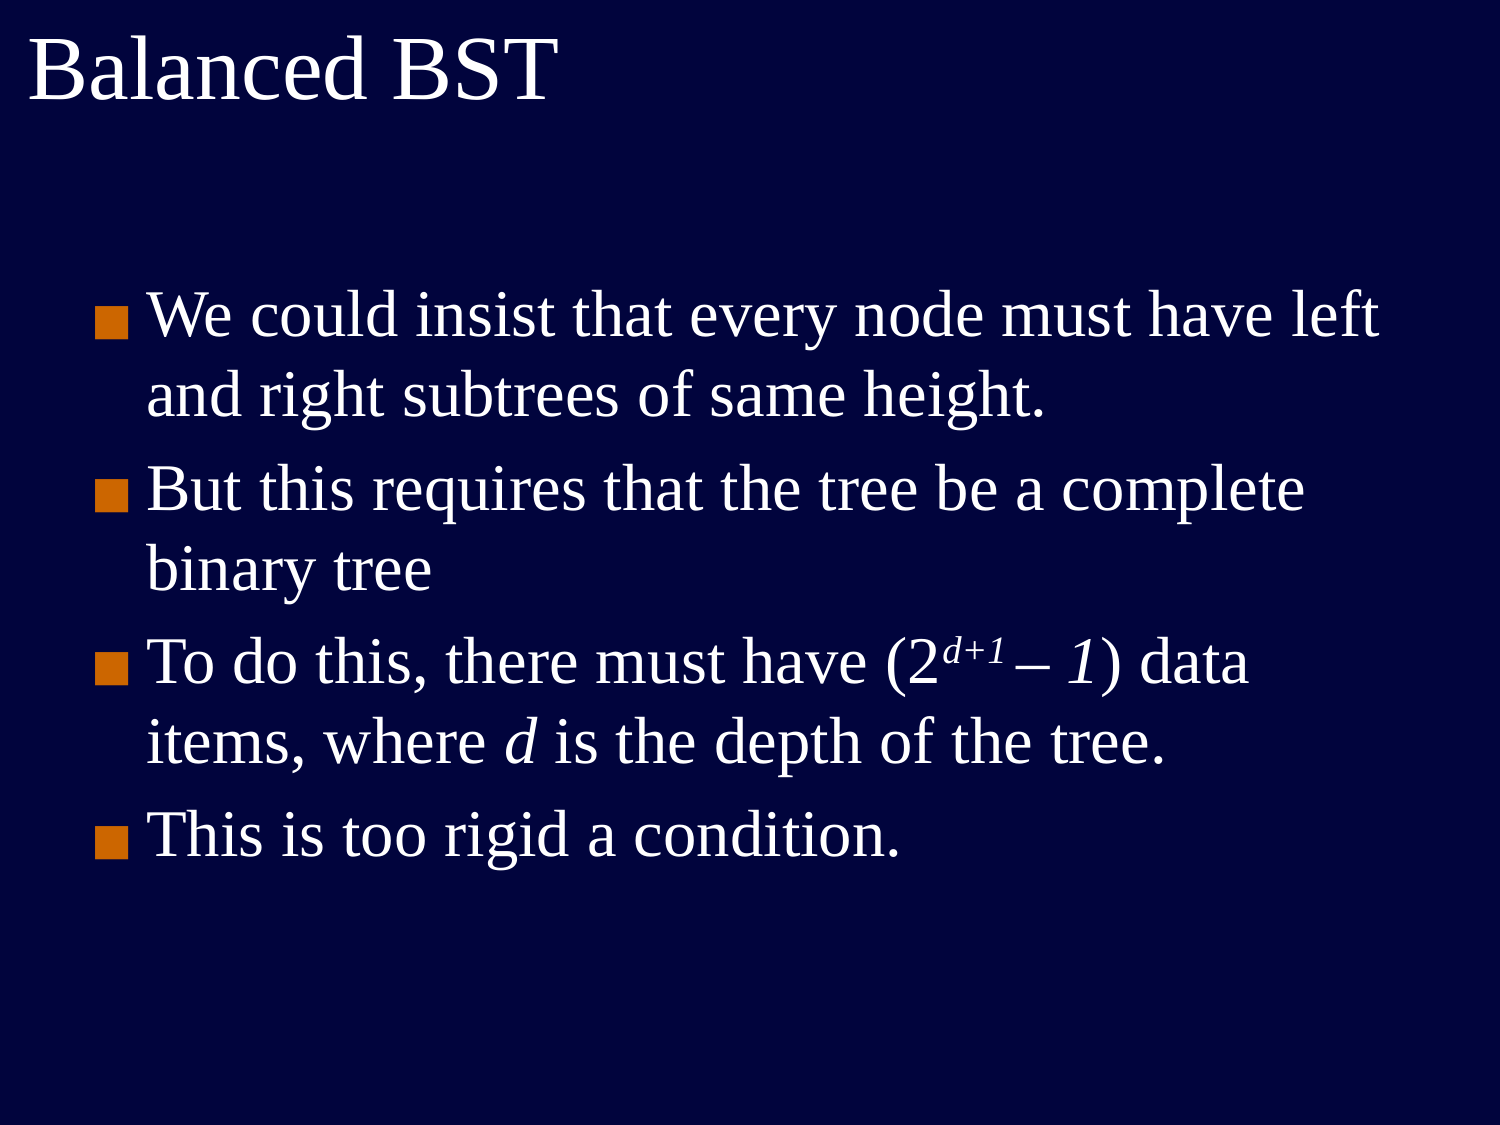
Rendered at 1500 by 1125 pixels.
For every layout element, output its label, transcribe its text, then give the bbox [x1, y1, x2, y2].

list We could insist that every node must have left and right subtrees of same height. But this requires that the tree be a complete binary tree To do this, there must have (2d+1 – 1) data items, where d is the depth of the tree. This is too rigid a condition. [74, 262, 1425, 1038]
title Balanced BST [12, 0, 1362, 138]
